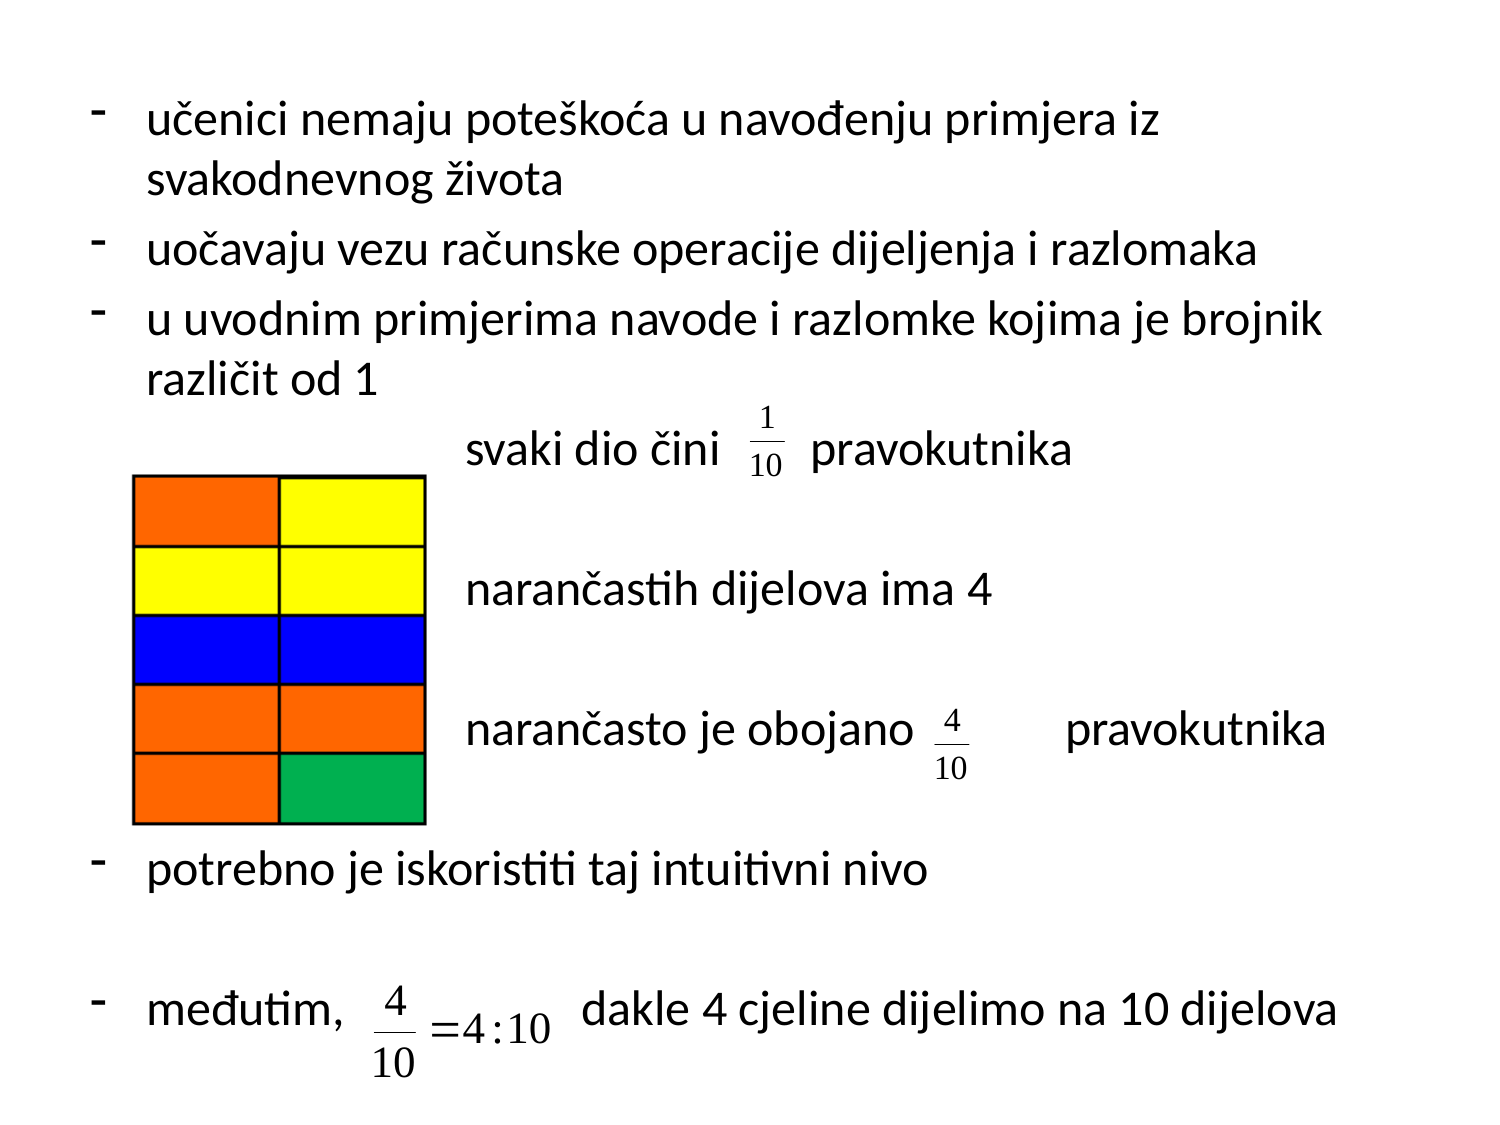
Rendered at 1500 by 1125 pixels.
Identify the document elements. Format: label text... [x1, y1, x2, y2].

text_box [744, 396, 791, 485]
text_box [370, 975, 555, 1083]
picture [111, 455, 441, 846]
list učenici nemaju poteškoća u navođenju primjera iz svakodnevnog života uočavaju vezu računske operacije dijeljenja i razlomaka u uvodnim primjerima navode i razlomke kojima je brojnik različit od 1 svaki dio čini pravokutnika narančastih dijelova ima 4 narančasto je obojano pravokutnika potrebno je iskoristiti taj intuitivni nivo međutim, dakle 4 cjeline dijelimo na 10 dijelova [74, 77, 1426, 1083]
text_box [929, 699, 975, 788]
